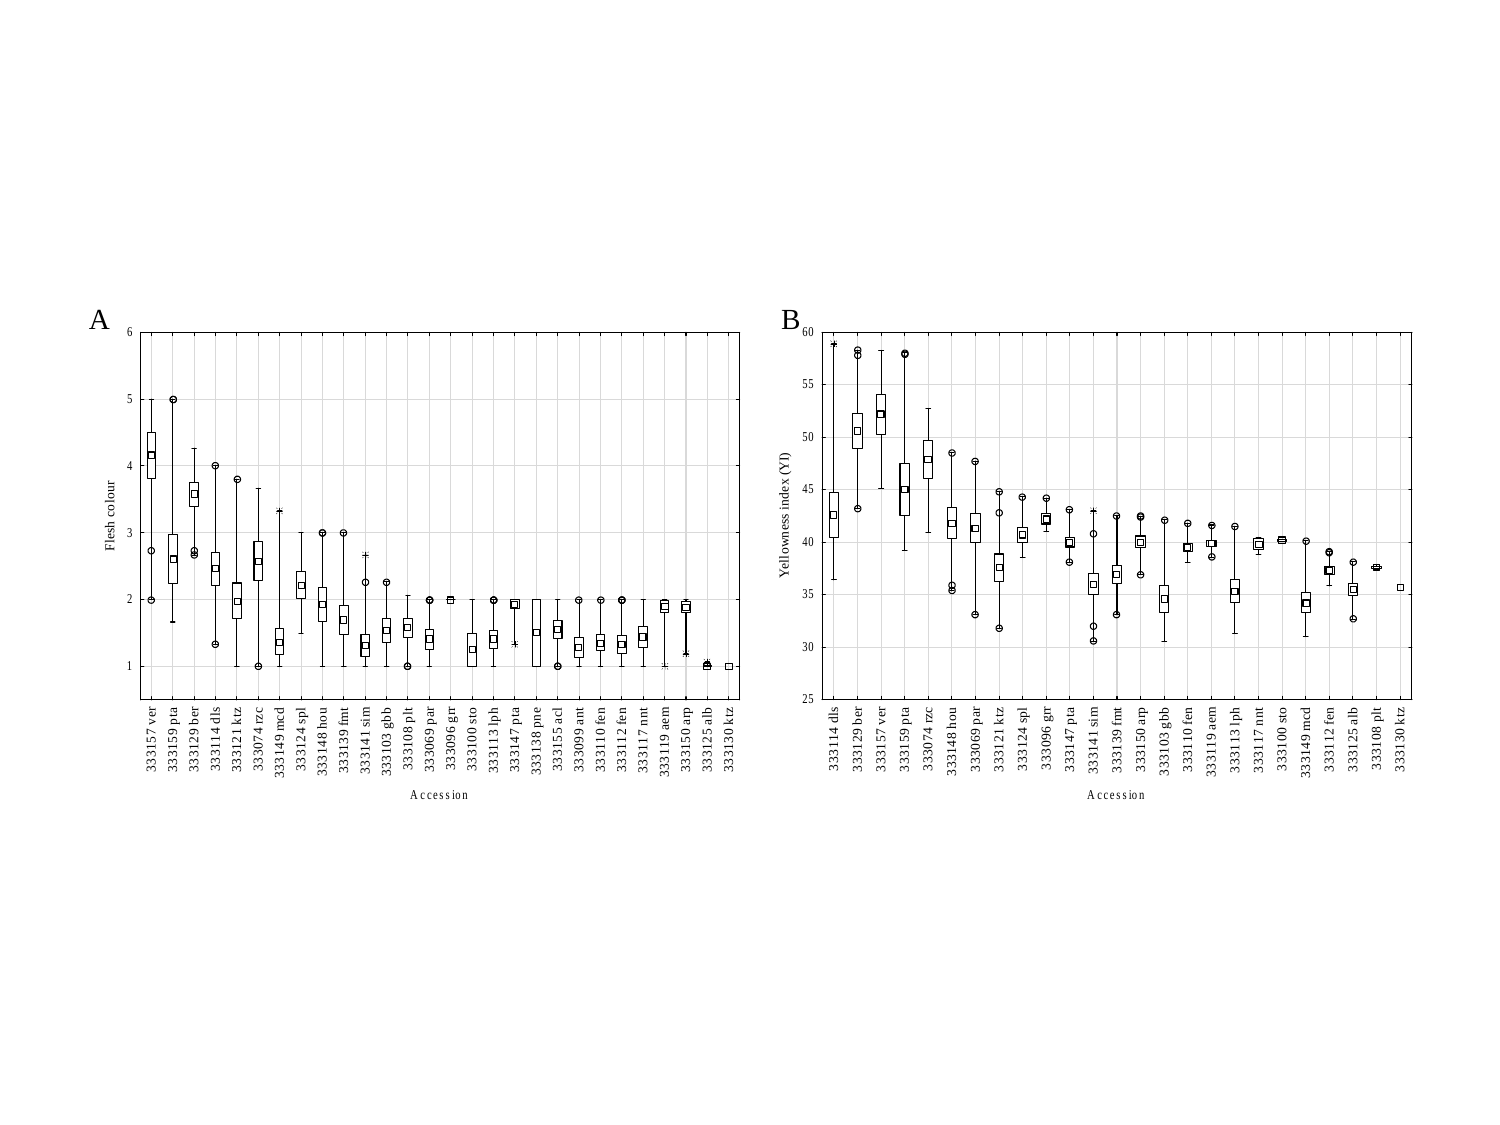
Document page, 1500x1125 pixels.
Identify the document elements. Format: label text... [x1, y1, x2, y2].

text_box A [74, 293, 135, 343]
text_box B [766, 293, 827, 343]
picture [95, 317, 749, 808]
picture [769, 317, 1421, 808]
